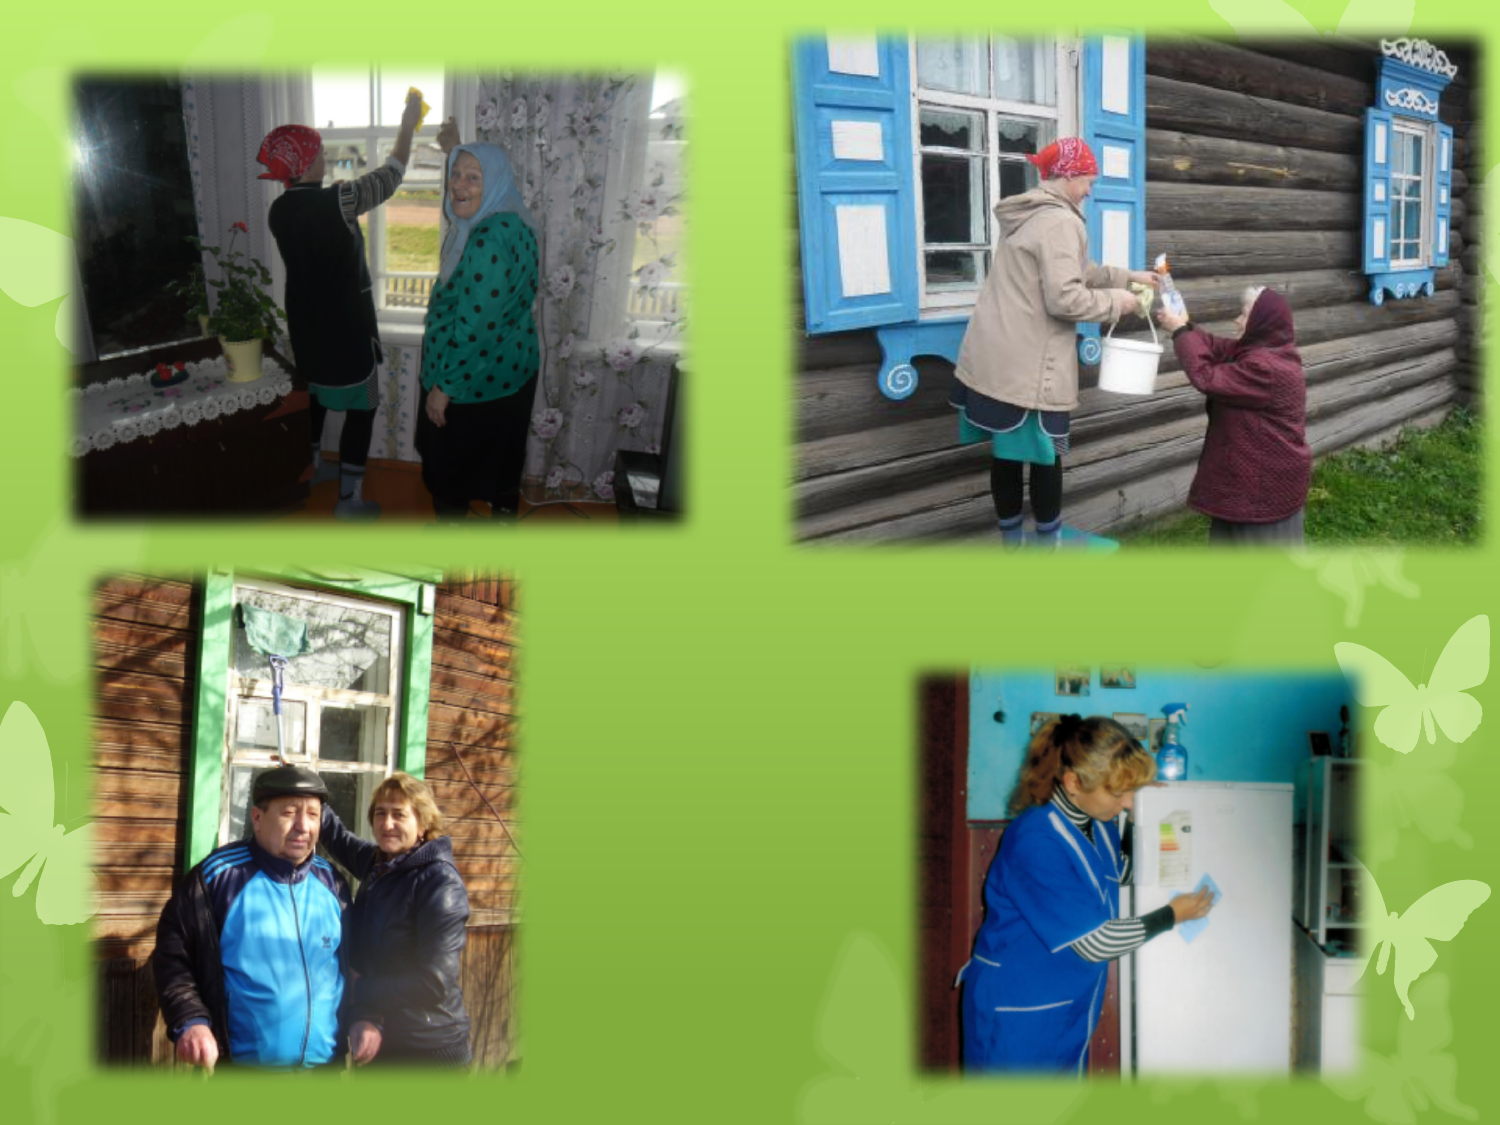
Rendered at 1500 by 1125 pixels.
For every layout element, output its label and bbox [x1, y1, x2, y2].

picture [76, 559, 533, 1086]
picture [898, 653, 1378, 1092]
picture [774, 18, 1500, 563]
list [52, 54, 704, 543]
